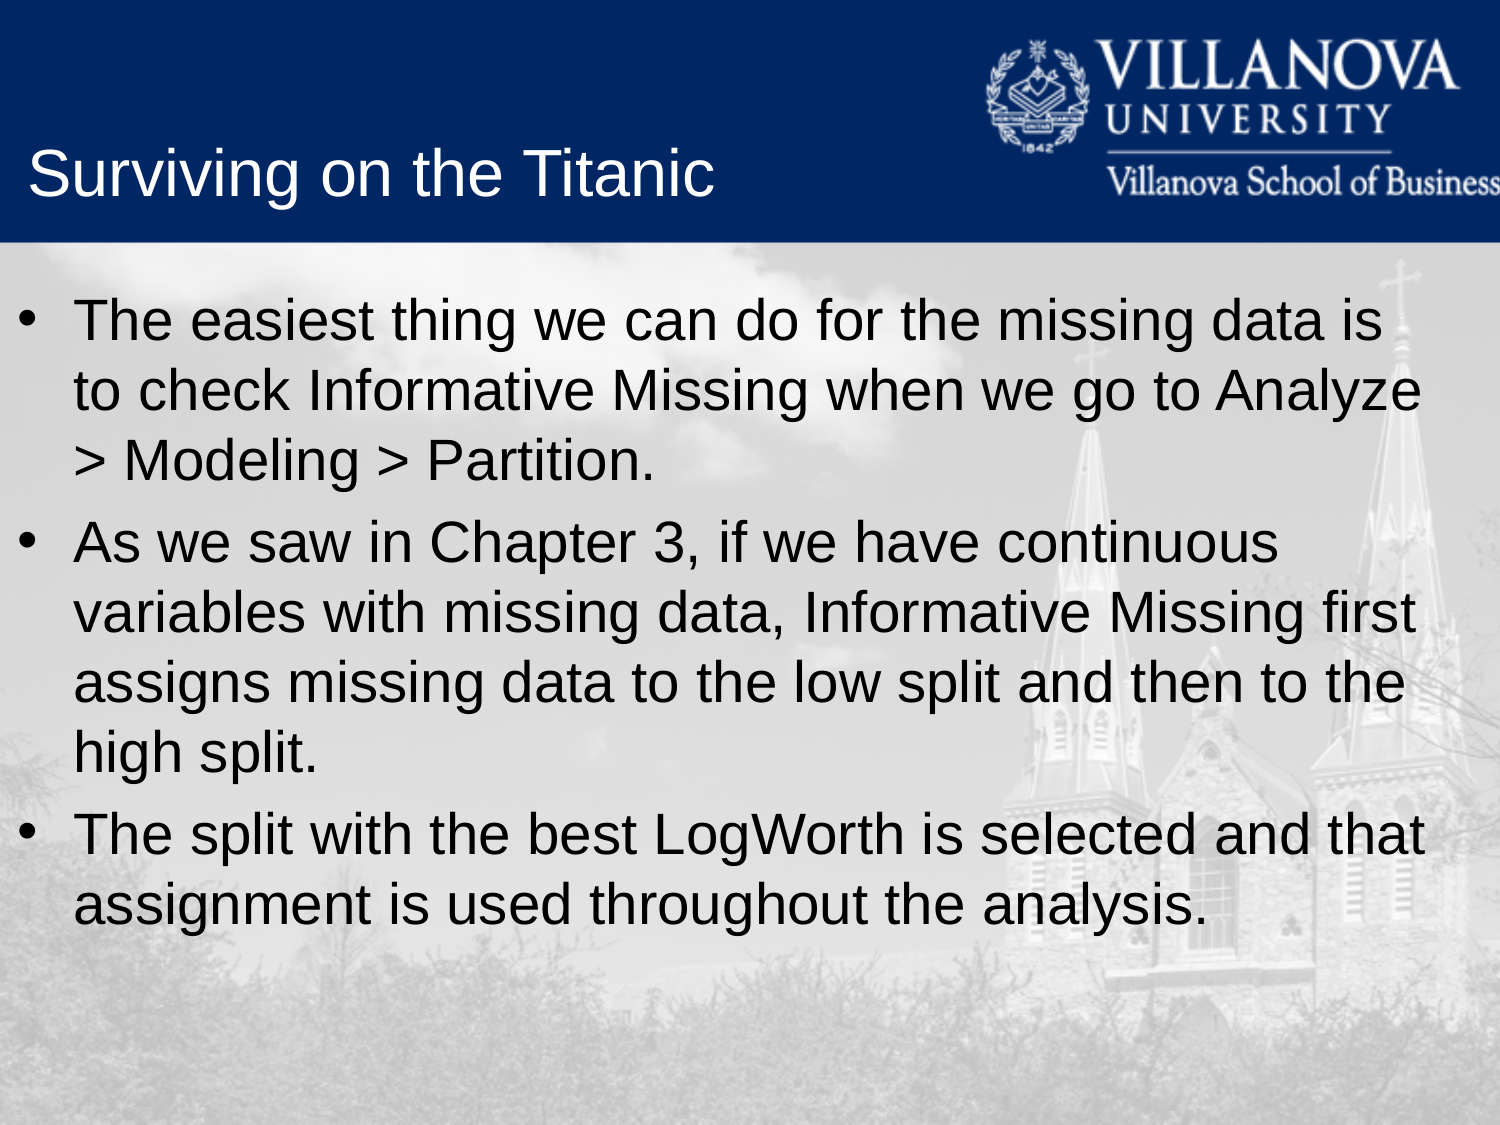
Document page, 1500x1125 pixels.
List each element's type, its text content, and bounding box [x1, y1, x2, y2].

list The easiest thing we can do for the missing data is to check Informative Missing when we go to Analyze > Modeling > Partition. As we saw in Chapter 3, if we have continuous variables with missing data, Informative Missing first assigns missing data to the low split and then to the high split. The split with the best LogWorth is selected and that assignment is used throughout the analysis. [2, 275, 1453, 1013]
text_box Surviving on the Titanic [12, 37, 1363, 225]
picture [0, 0, 1500, 1125]
